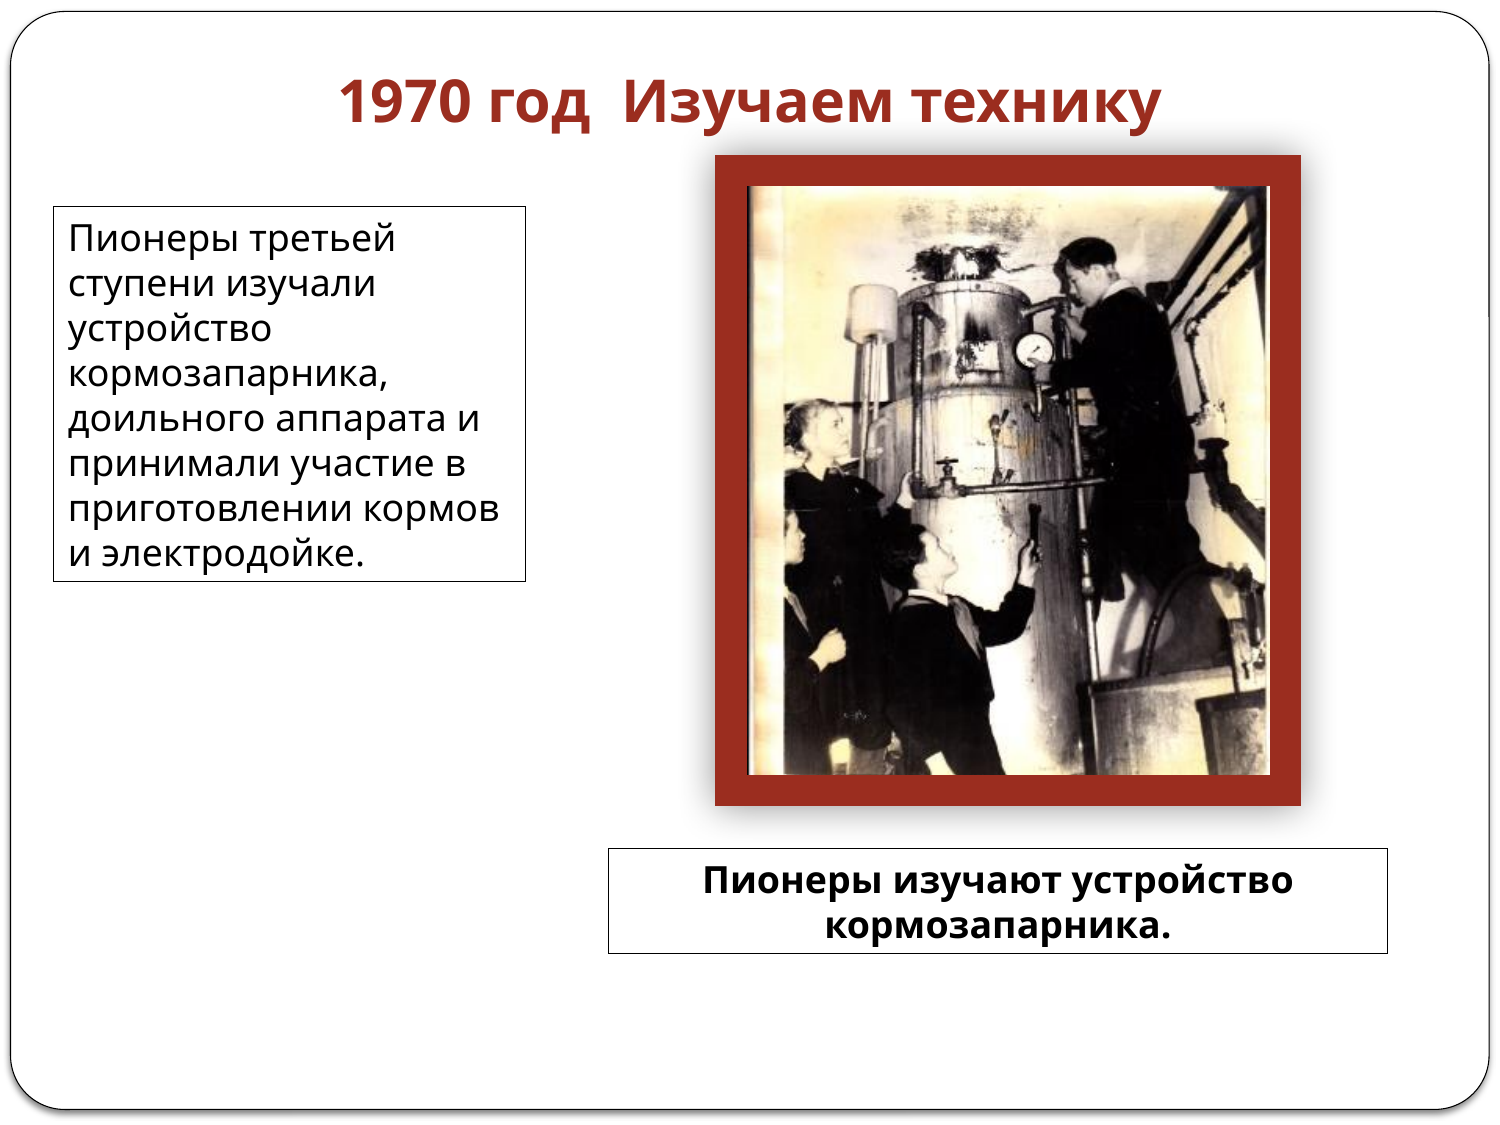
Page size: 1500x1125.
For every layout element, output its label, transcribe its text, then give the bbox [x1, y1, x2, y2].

text_box Пионеры третьей ступени изучали устройство кормозапарника, доильного аппарата и принимали участие в приготовлении кормов и электродойке. [53, 206, 526, 582]
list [746, 186, 1270, 776]
title 1970 год Изучаем технику [265, 54, 1235, 150]
text_box Пионеры изучают устройство кормозапарника. [608, 848, 1388, 954]
